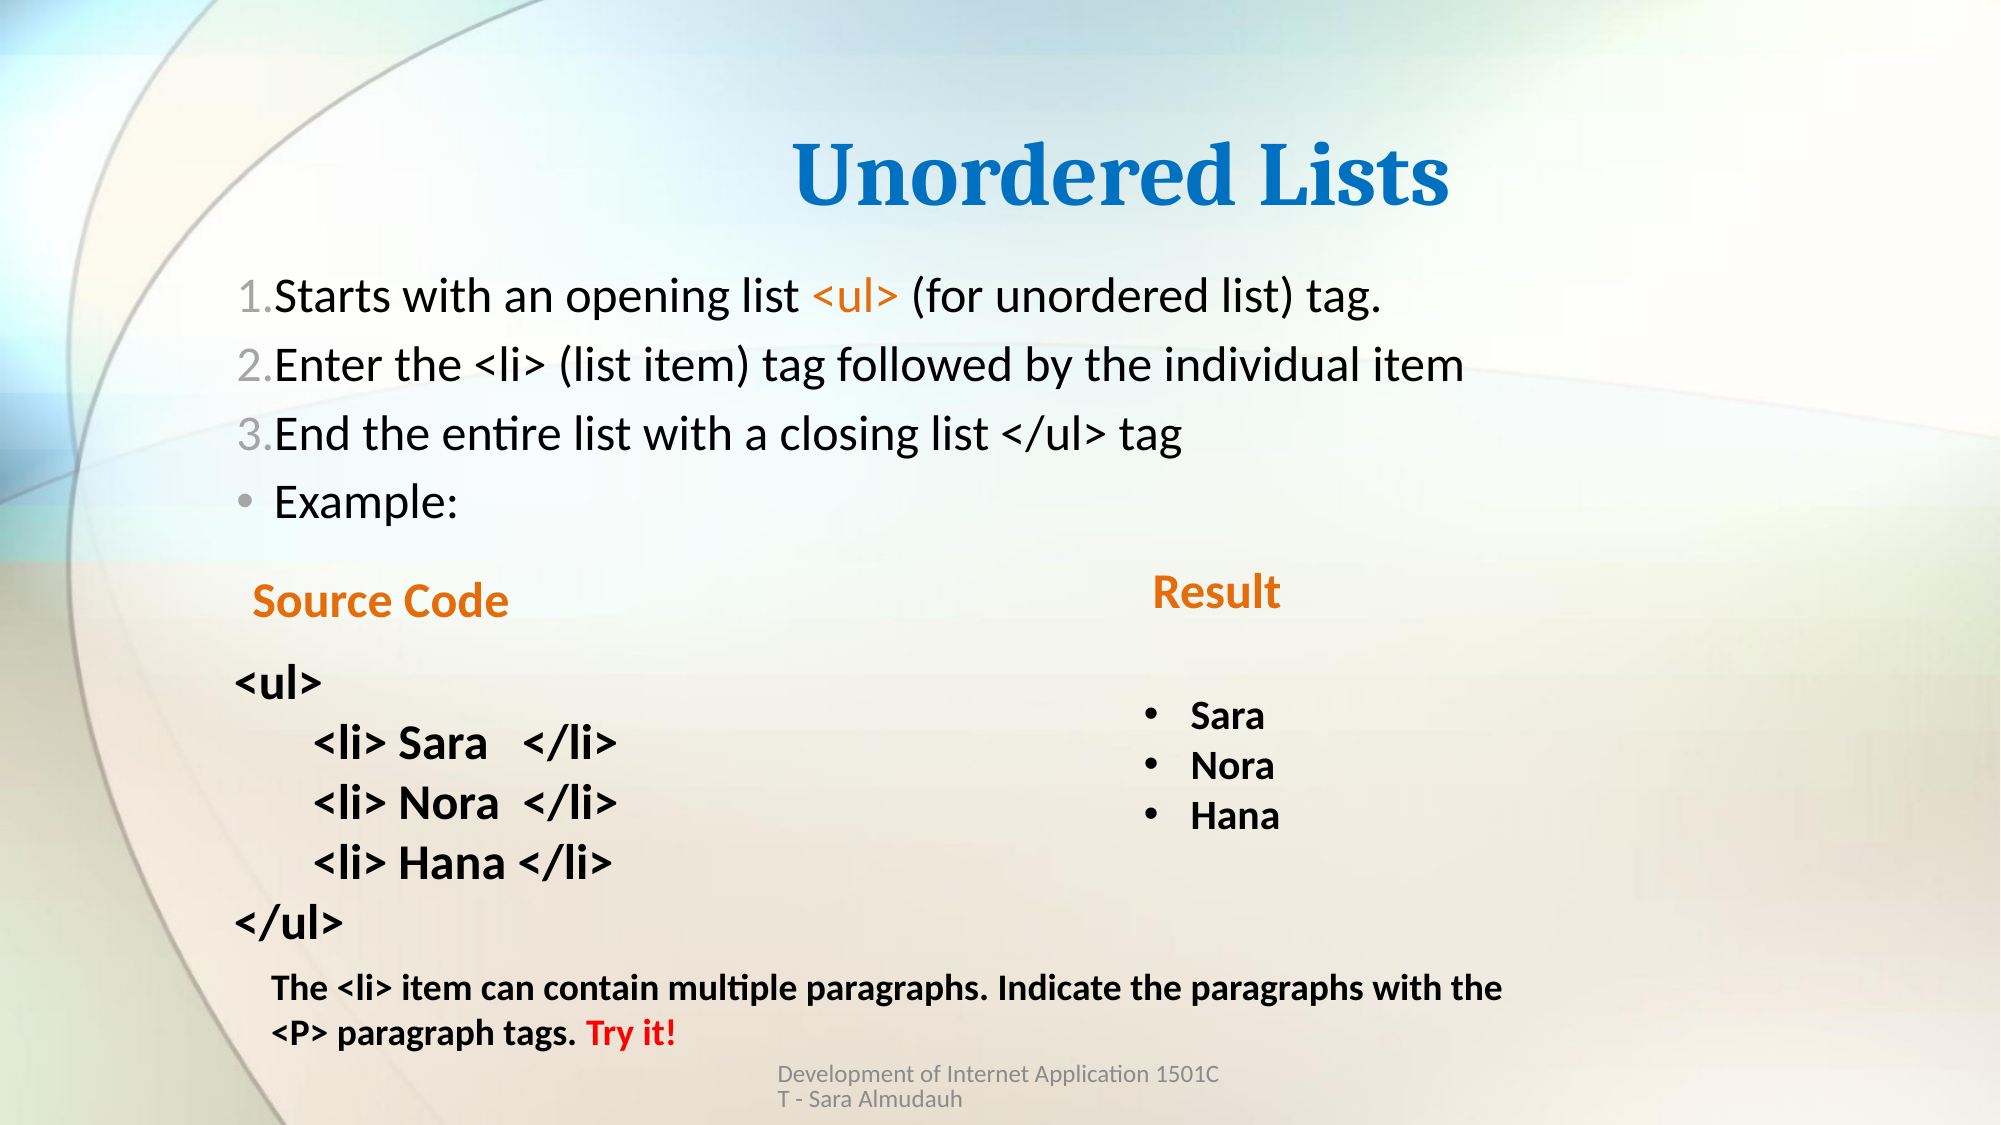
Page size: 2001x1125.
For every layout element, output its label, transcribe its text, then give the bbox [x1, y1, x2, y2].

text_box The <li> item can contain multiple paragraphs. Indicate the paragraphs with the <P> paragraph tags. Try it! [256, 955, 1572, 1061]
text_box Result [1137, 550, 1297, 626]
footer Development of Internet Application 1501CT - Sara Almudauh [762, 1061, 1238, 1103]
text_box Source Code [237, 560, 525, 635]
list Starts with an opening list <ul> (for unordered list) tag. Enter the <li> (list item) tag followed by the individual item End the entire list with a closing list </ul> tag Example: [221, 261, 1828, 528]
text_box Sara Nora Hana [1129, 680, 1296, 846]
text_box <ul> <li> Sara </li> <li> Nora </li> <li> Hana </li> </ul> [219, 642, 698, 957]
title Unordered Lists [381, 59, 1863, 278]
picture [0, 0, 2001, 1125]
